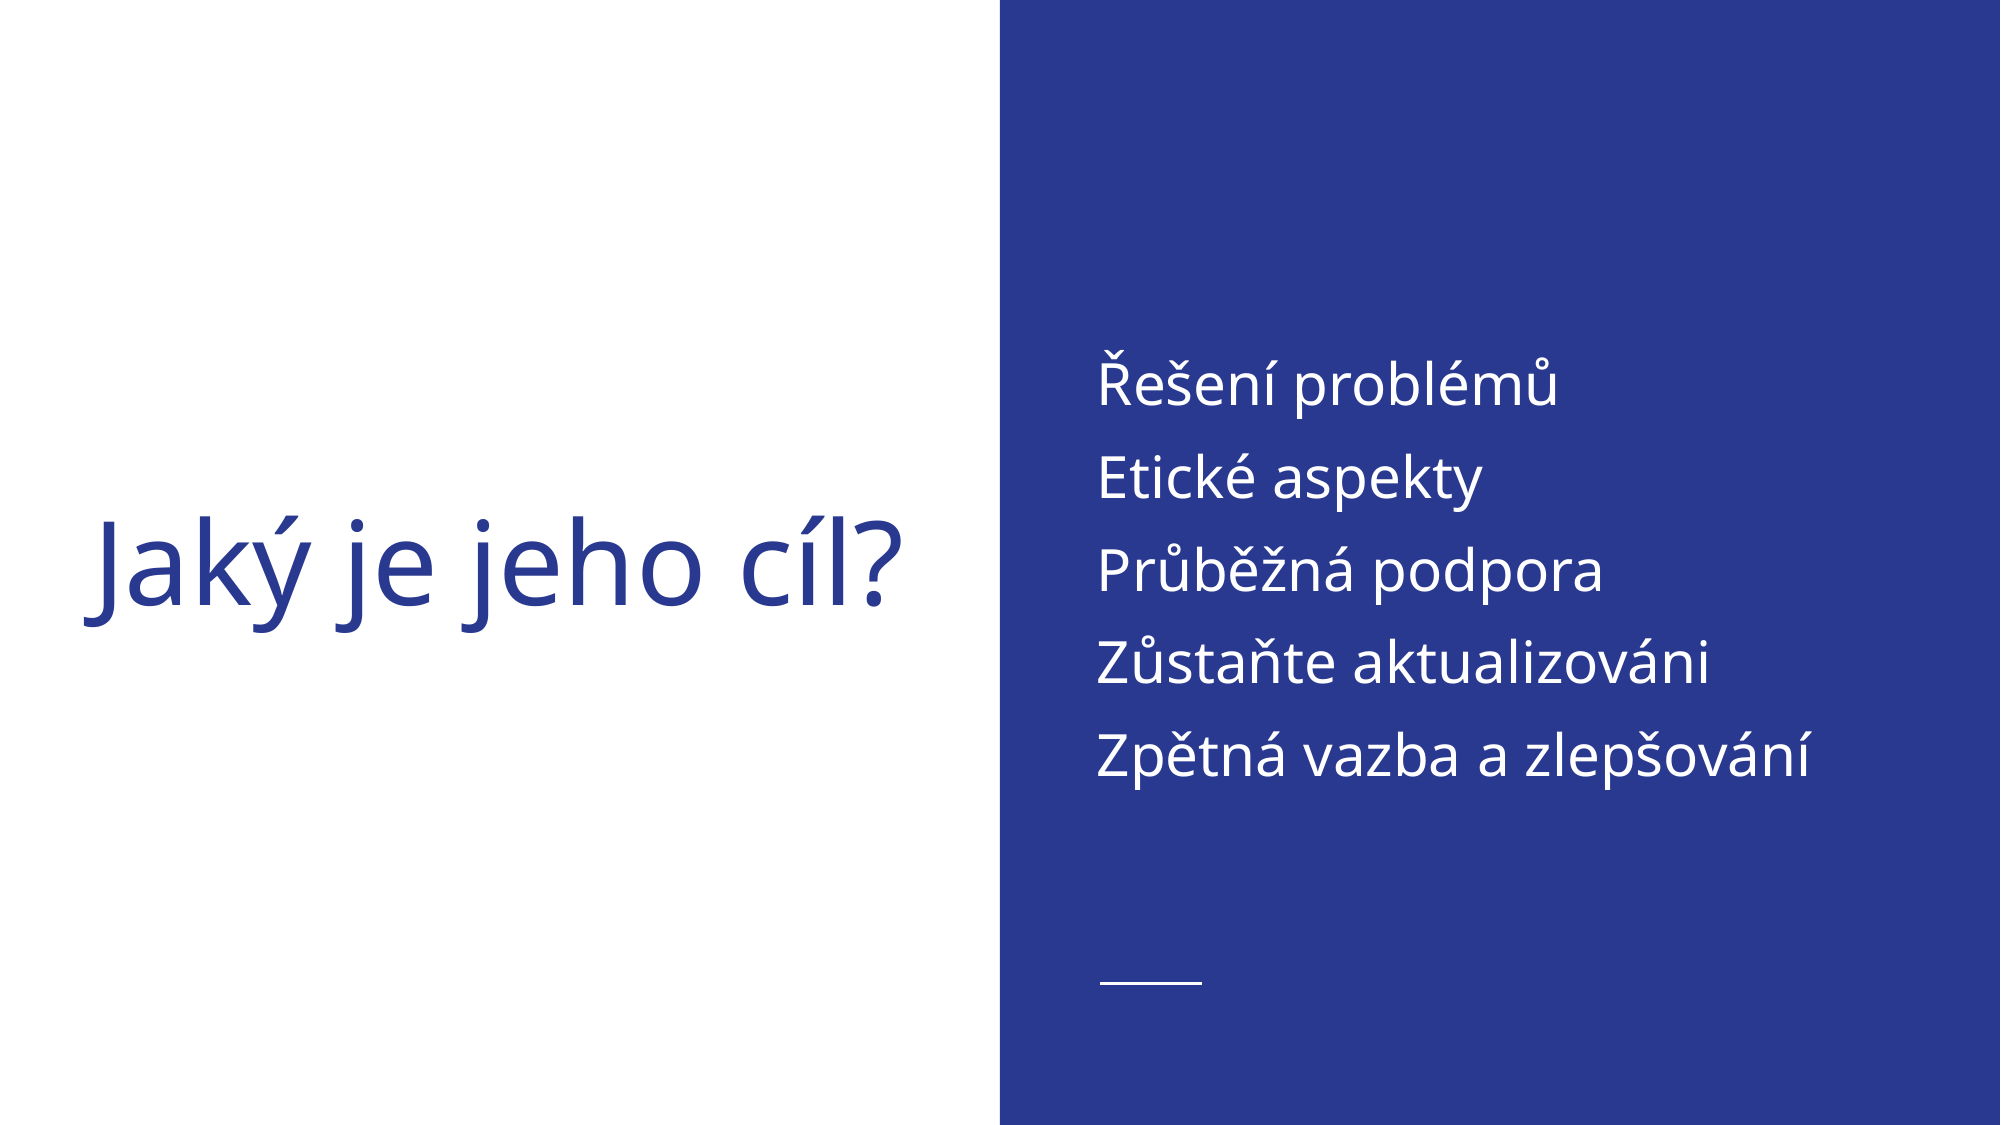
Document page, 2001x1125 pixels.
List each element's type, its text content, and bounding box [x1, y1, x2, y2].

title Jaký je jeho cíl? [56, 488, 942, 637]
list Řešení problémů Etické aspekty Průběžná podpora Zůstaňte aktualizováni Zpětná vazba a zlepšování [1081, 158, 1922, 967]
